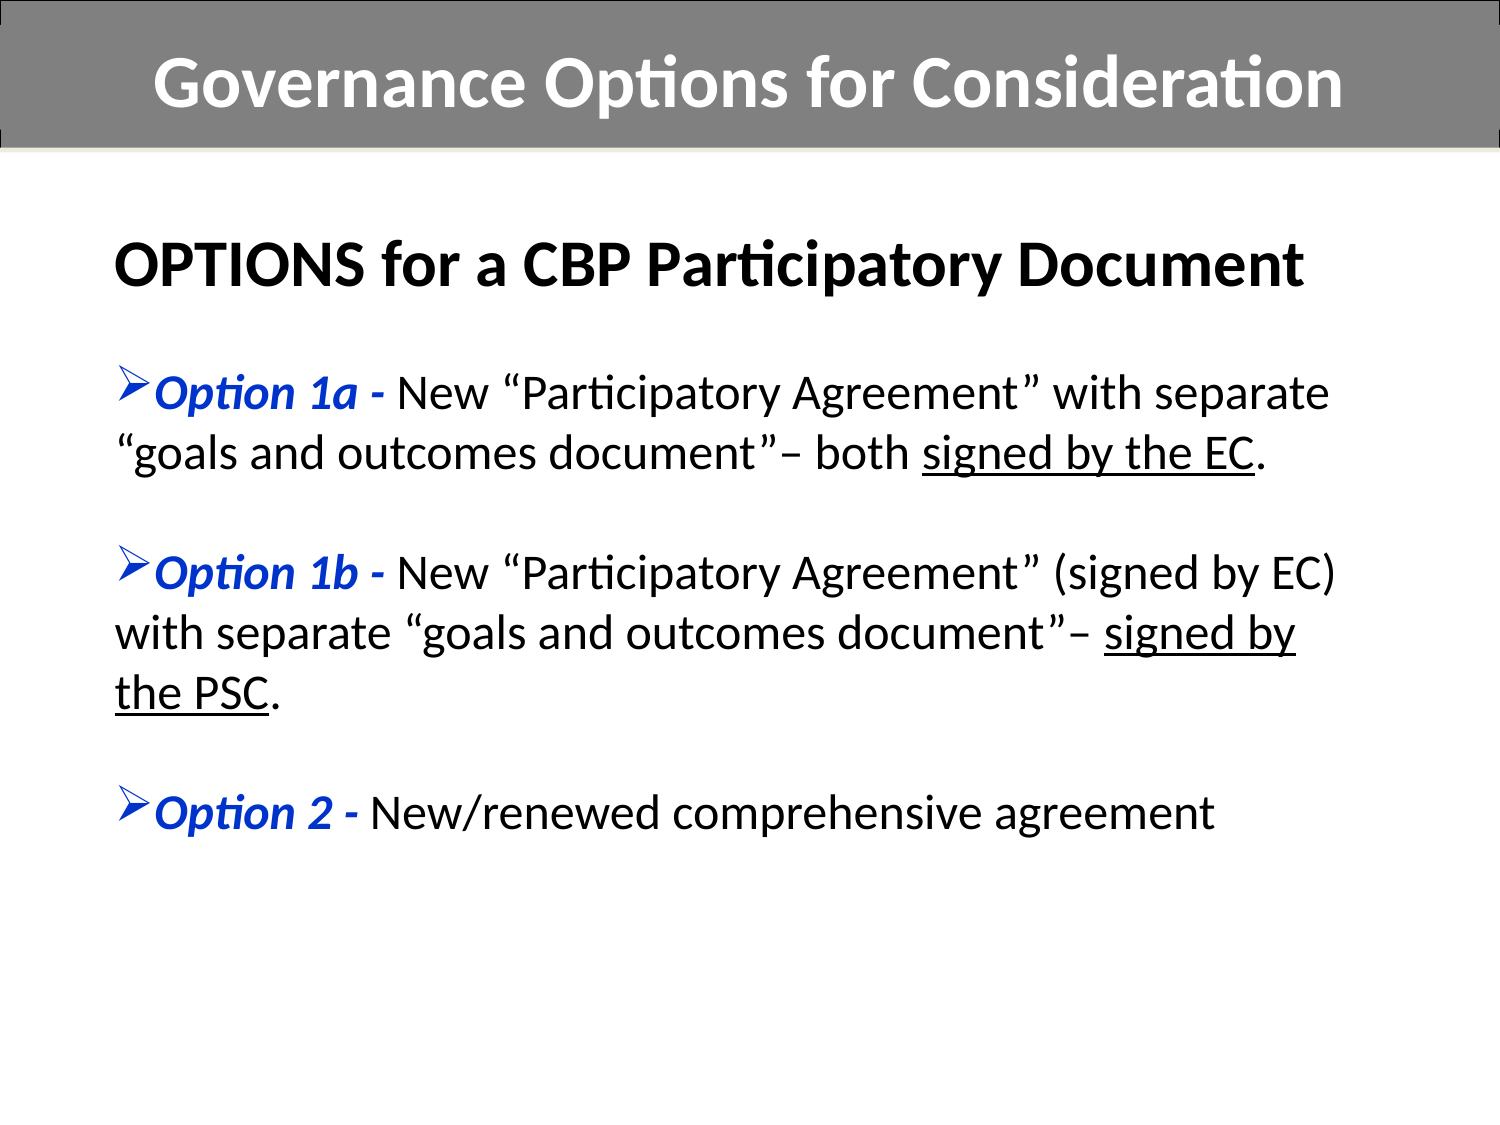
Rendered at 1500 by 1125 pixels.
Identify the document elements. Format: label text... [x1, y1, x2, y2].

text_box OPTIONS for a CBP Participatory Document Option 1a - New “Participatory Agreement” with separate “goals and outcomes document”– both signed by the EC. Option 1b - New “Participatory Agreement” (signed by EC) with separate “goals and outcomes document”– signed by the PSC. Option 2 - New/renewed comprehensive agreement [99, 212, 1388, 1013]
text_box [0, 0, 1500, 151]
